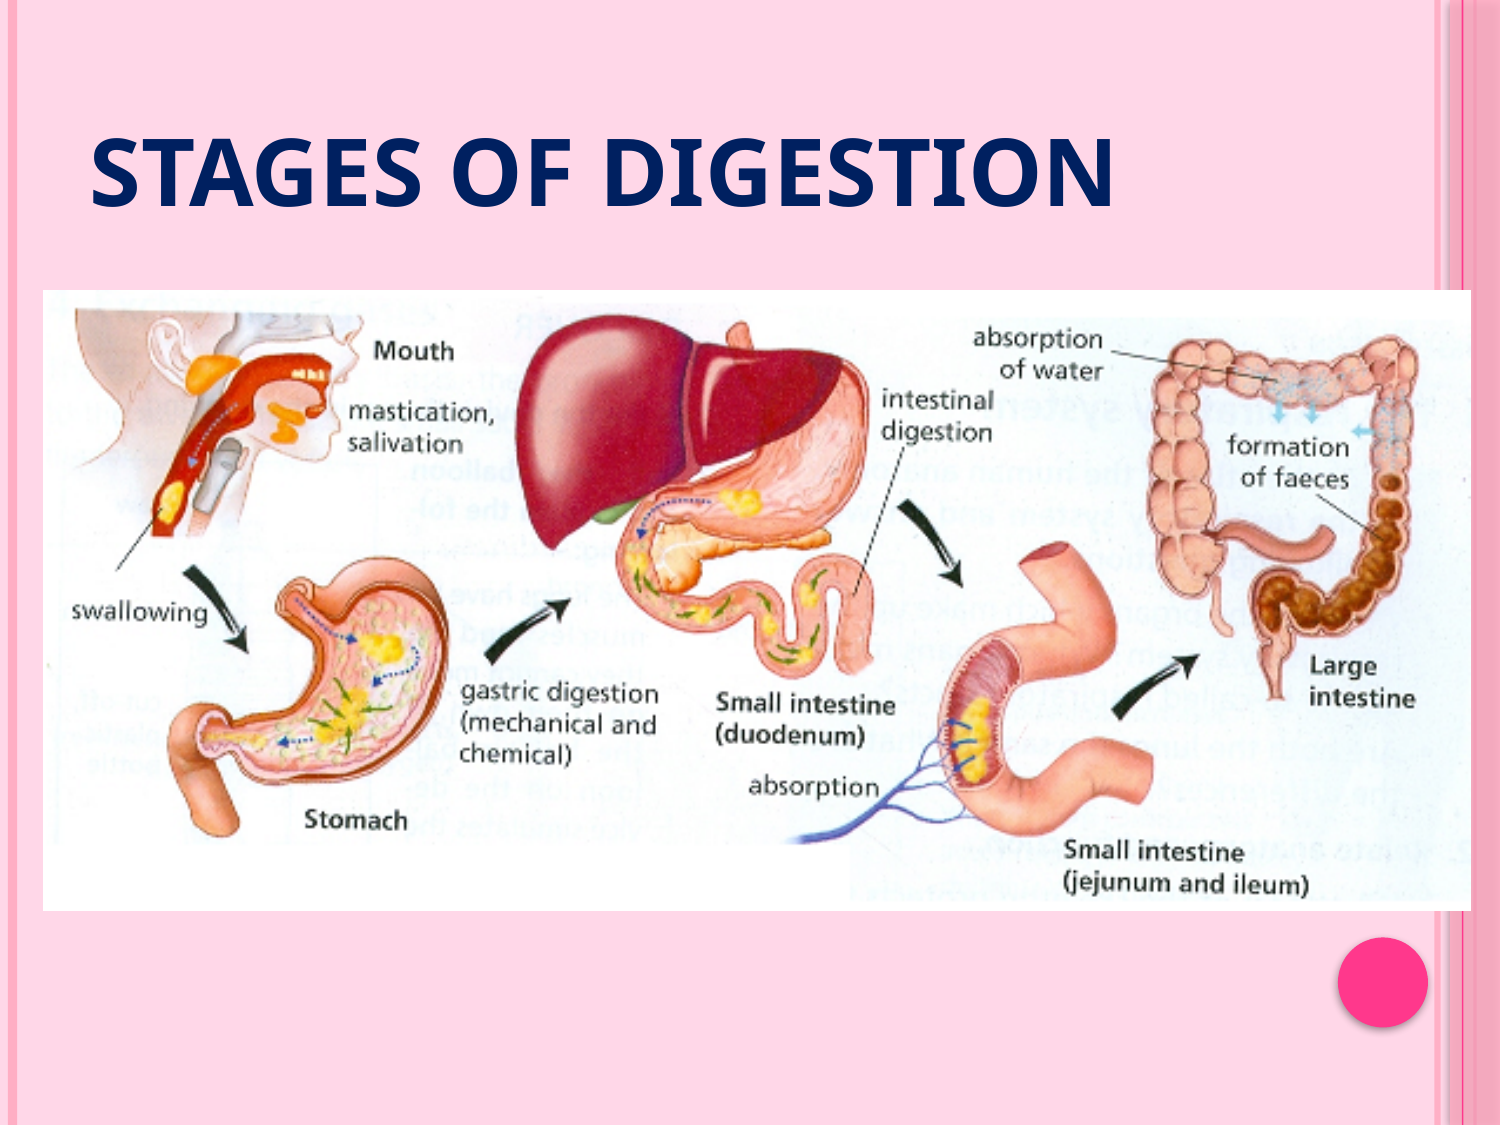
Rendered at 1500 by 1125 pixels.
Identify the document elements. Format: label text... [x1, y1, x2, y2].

title STAGES OF DIGESTION [75, 45, 1300, 233]
picture [42, 290, 1471, 911]
